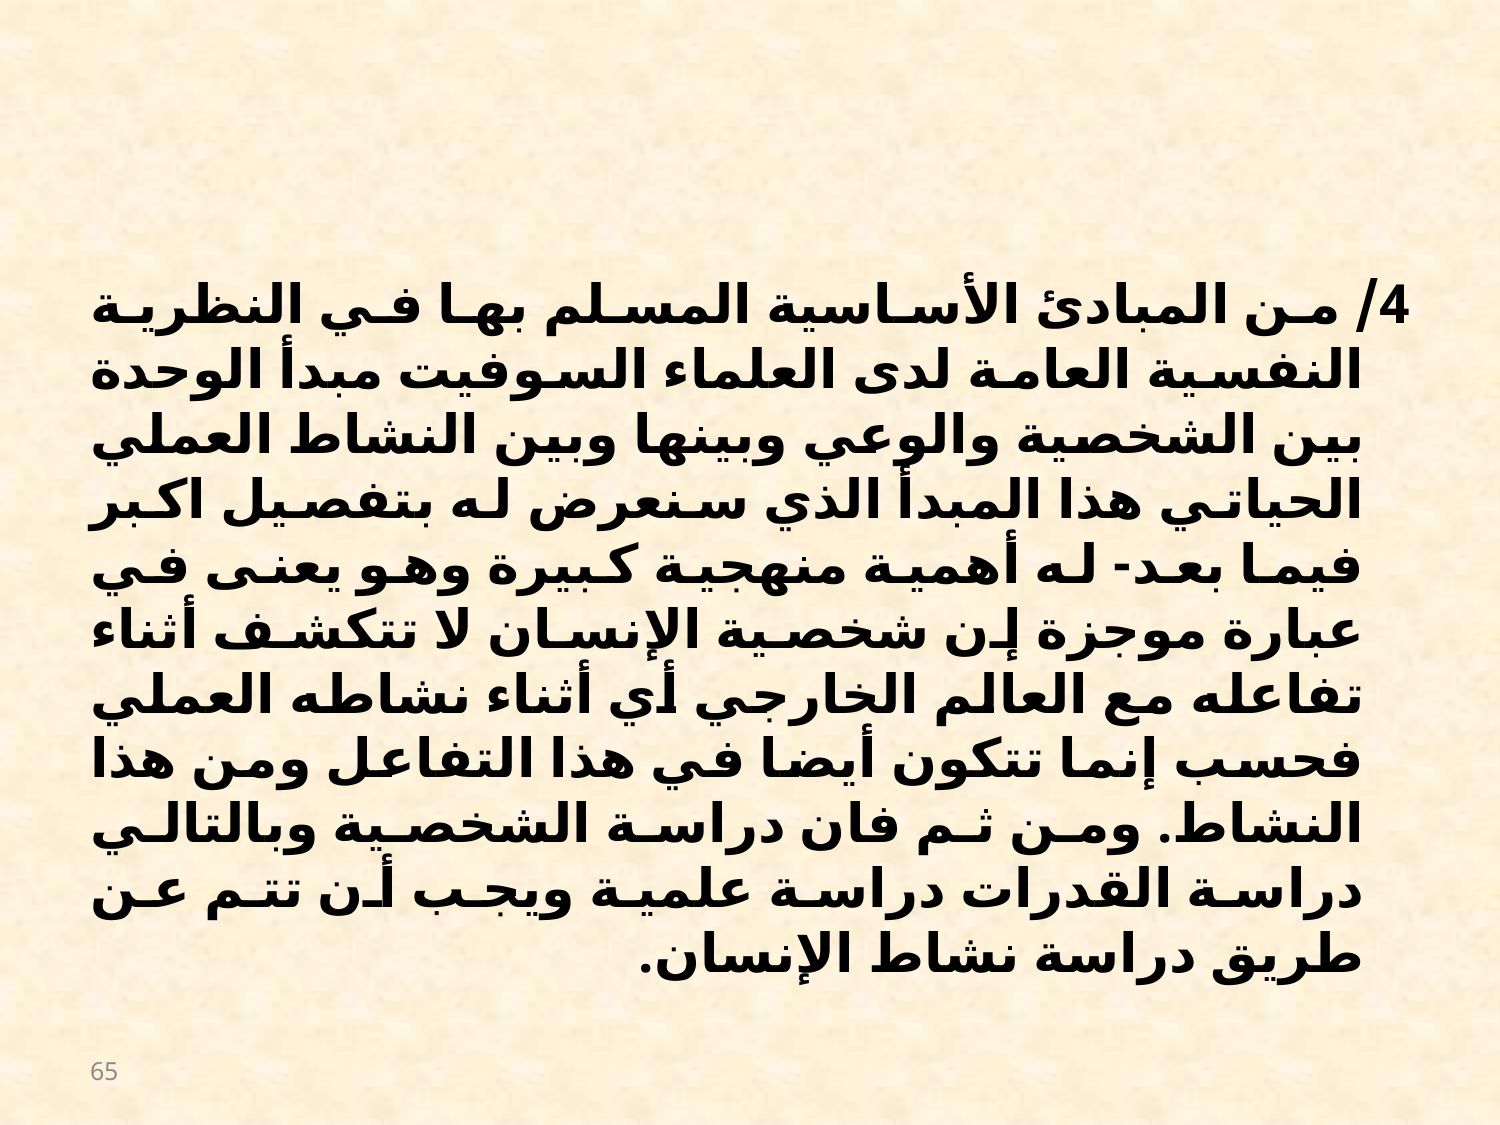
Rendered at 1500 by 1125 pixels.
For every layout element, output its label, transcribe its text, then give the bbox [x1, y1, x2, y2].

list 4/ من المبادئ الأساسية المسلم بها في النظرية النفسية العامة لدى العلماء السوفيت مبدأ الوحدة بين الشخصية والوعي وبينها وبين النشاط العملي الحياتي هذا المبدأ الذي سنعرض له بتفصيل اكبر فيما بعد- له أهمية منهجية كبيرة وهو يعنى في عبارة موجزة إن شخصية الإنسان لا تتكشف أثناء تفاعله مع العالم الخارجي أي أثناء نشاطه العملي فحسب إنما تتكون أيضا في هذا التفاعل ومن هذا النشاط. ومن ثم فان دراسة الشخصية وبالتالي دراسة القدرات دراسة علمية ويجب أن تتم عن طريق دراسة نشاط الإنسان. [75, 262, 1425, 1005]
slide_number 65 [75, 1042, 425, 1103]
picture [0, 0, 1500, 1125]
